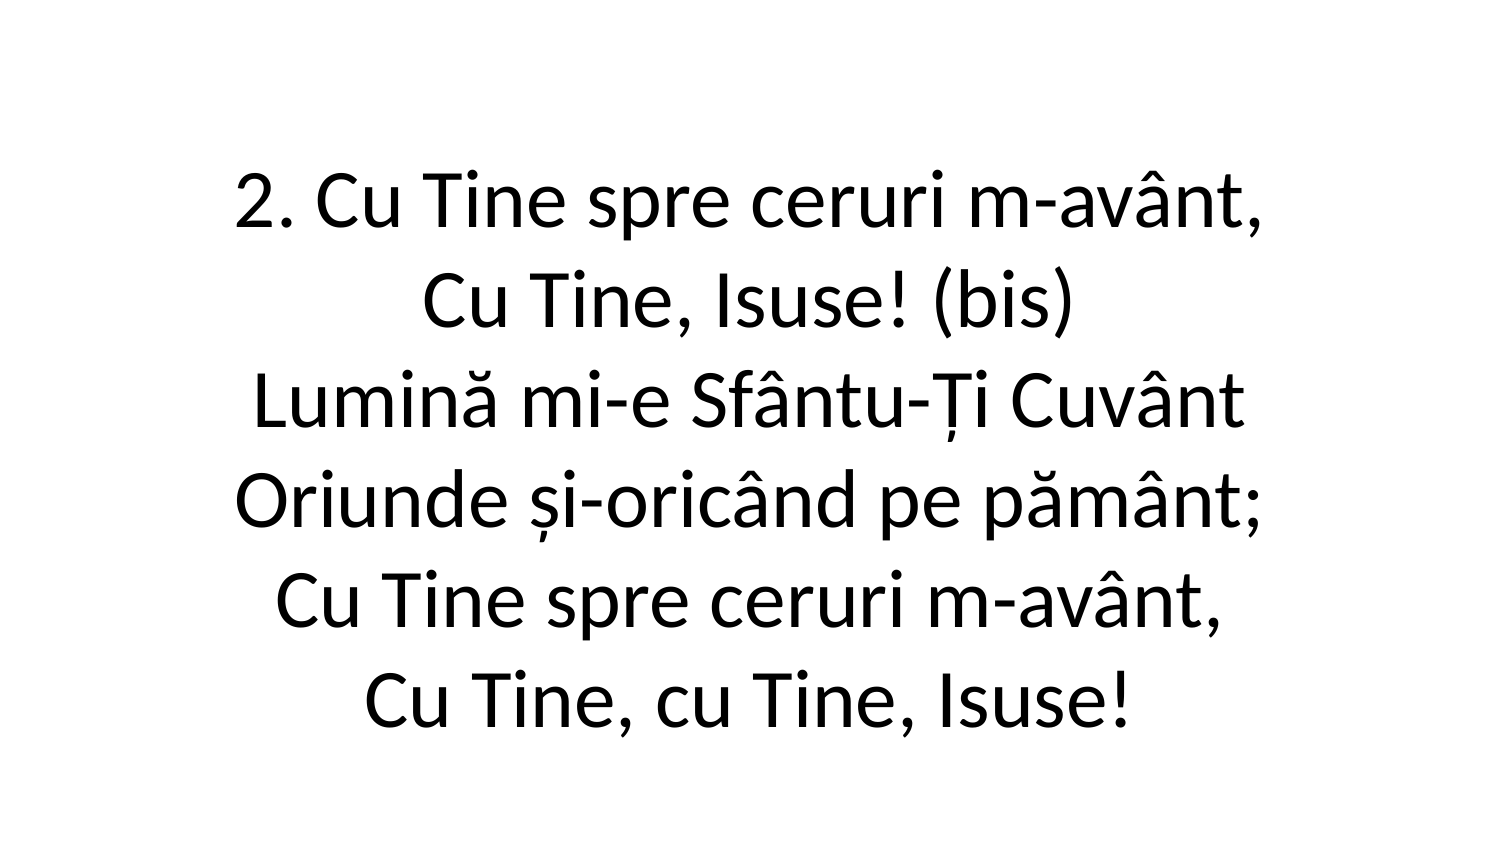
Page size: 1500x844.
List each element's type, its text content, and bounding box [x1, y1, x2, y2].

text_box 2. Cu Tine spre ceruri m-avânt, Cu Tine, Isuse! (bis) Lumină mi-e Sfântu-Ți Cuvânt Oriunde și-oricând pe pământ; Cu Tine spre ceruri m-avânt, Cu Tine, cu Tine, Isuse! [219, 92, 1281, 752]
